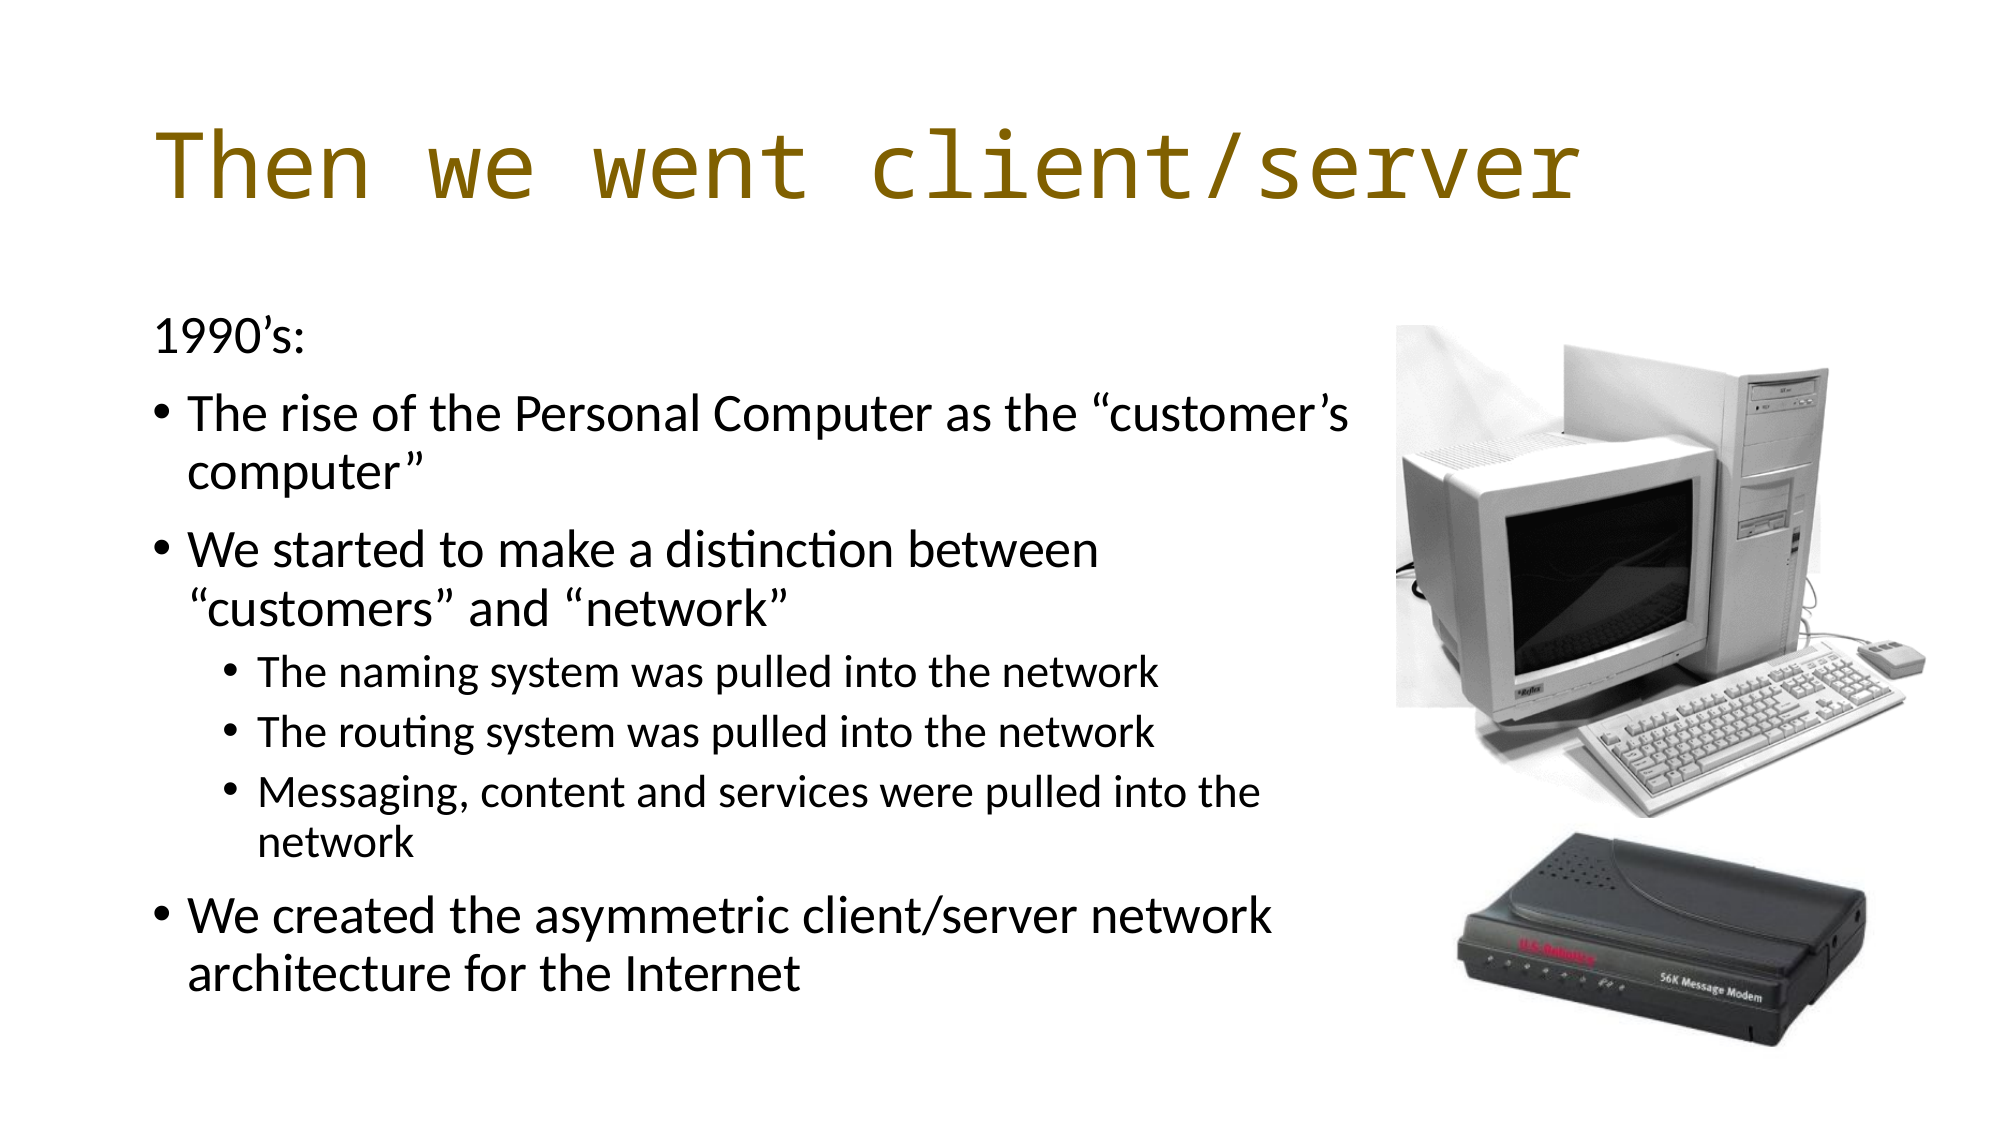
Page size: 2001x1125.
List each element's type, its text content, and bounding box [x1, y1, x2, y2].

list 1990’s: The rise of the Personal Computer as the “customer’s computer” We started to make a distinction between “customers” and “network” The naming system was pulled into the network The routing system was pulled into the network Messaging, content and services were pulled into the network We created the asymmetric client/server network architecture for the Internet [137, 299, 1369, 1018]
title Then we went client/server [137, 59, 1863, 278]
picture [1396, 325, 1932, 1114]
